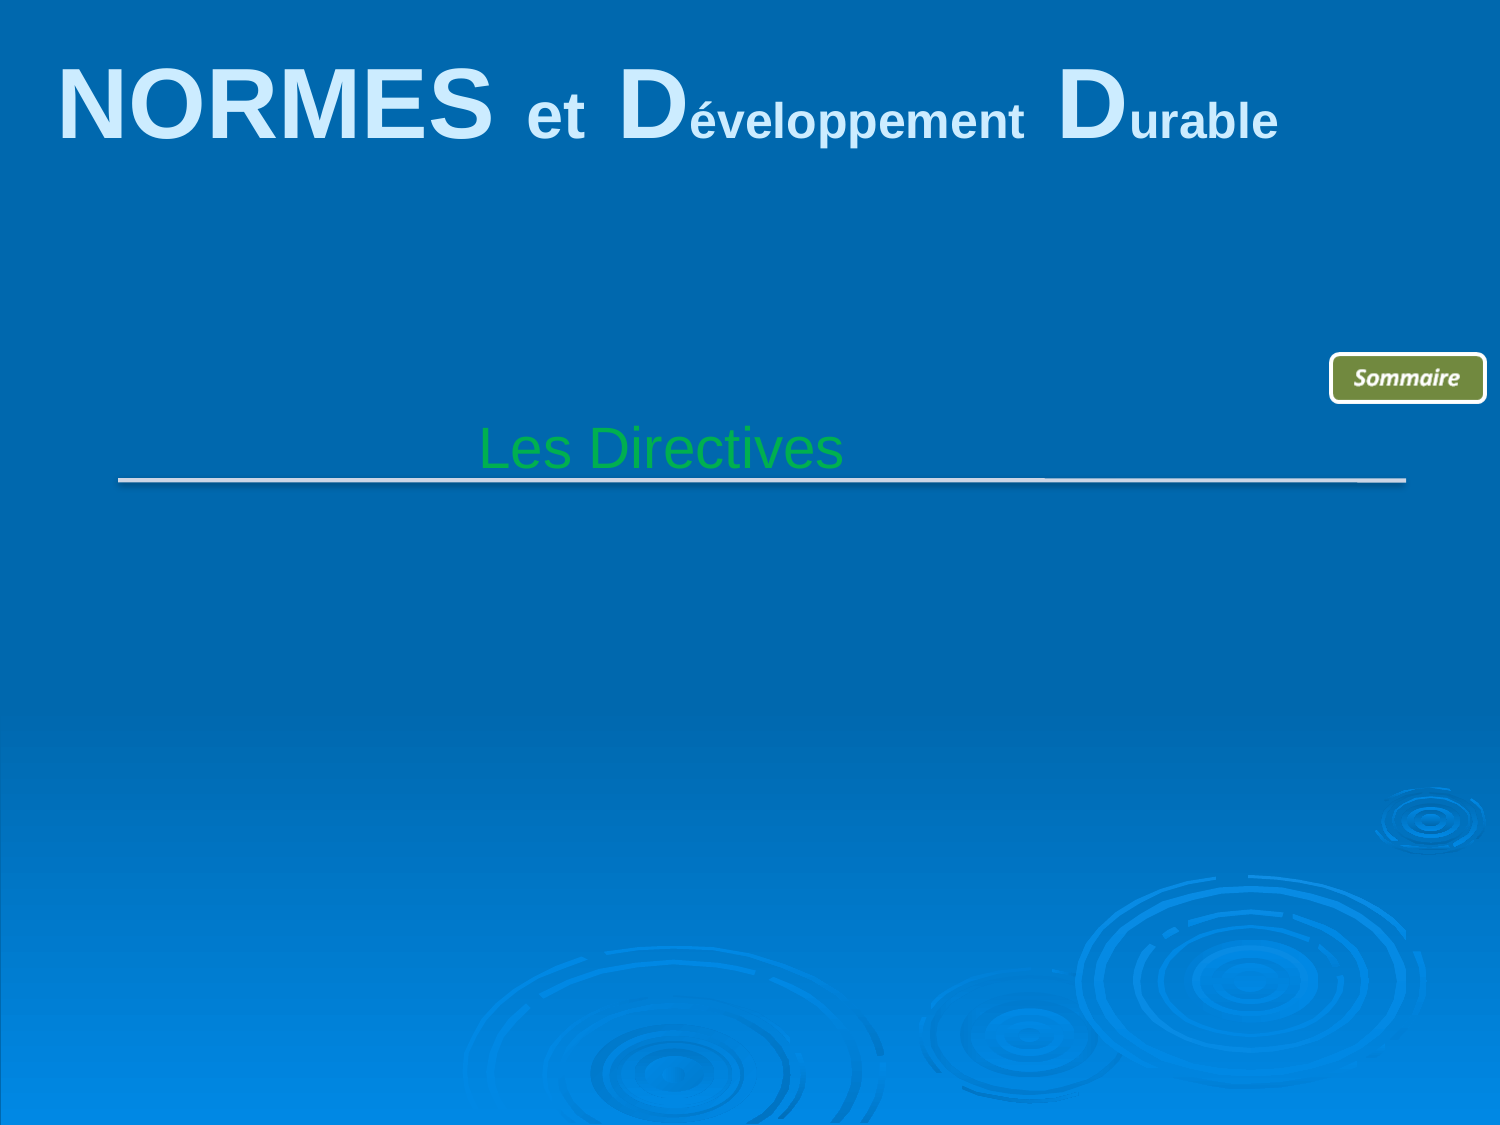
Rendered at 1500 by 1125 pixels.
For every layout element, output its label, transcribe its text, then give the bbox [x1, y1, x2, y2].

title Les Directives [105, 398, 1219, 493]
text_box NORMES et Développement Durable [0, 0, 1336, 187]
picture [1328, 351, 1489, 405]
